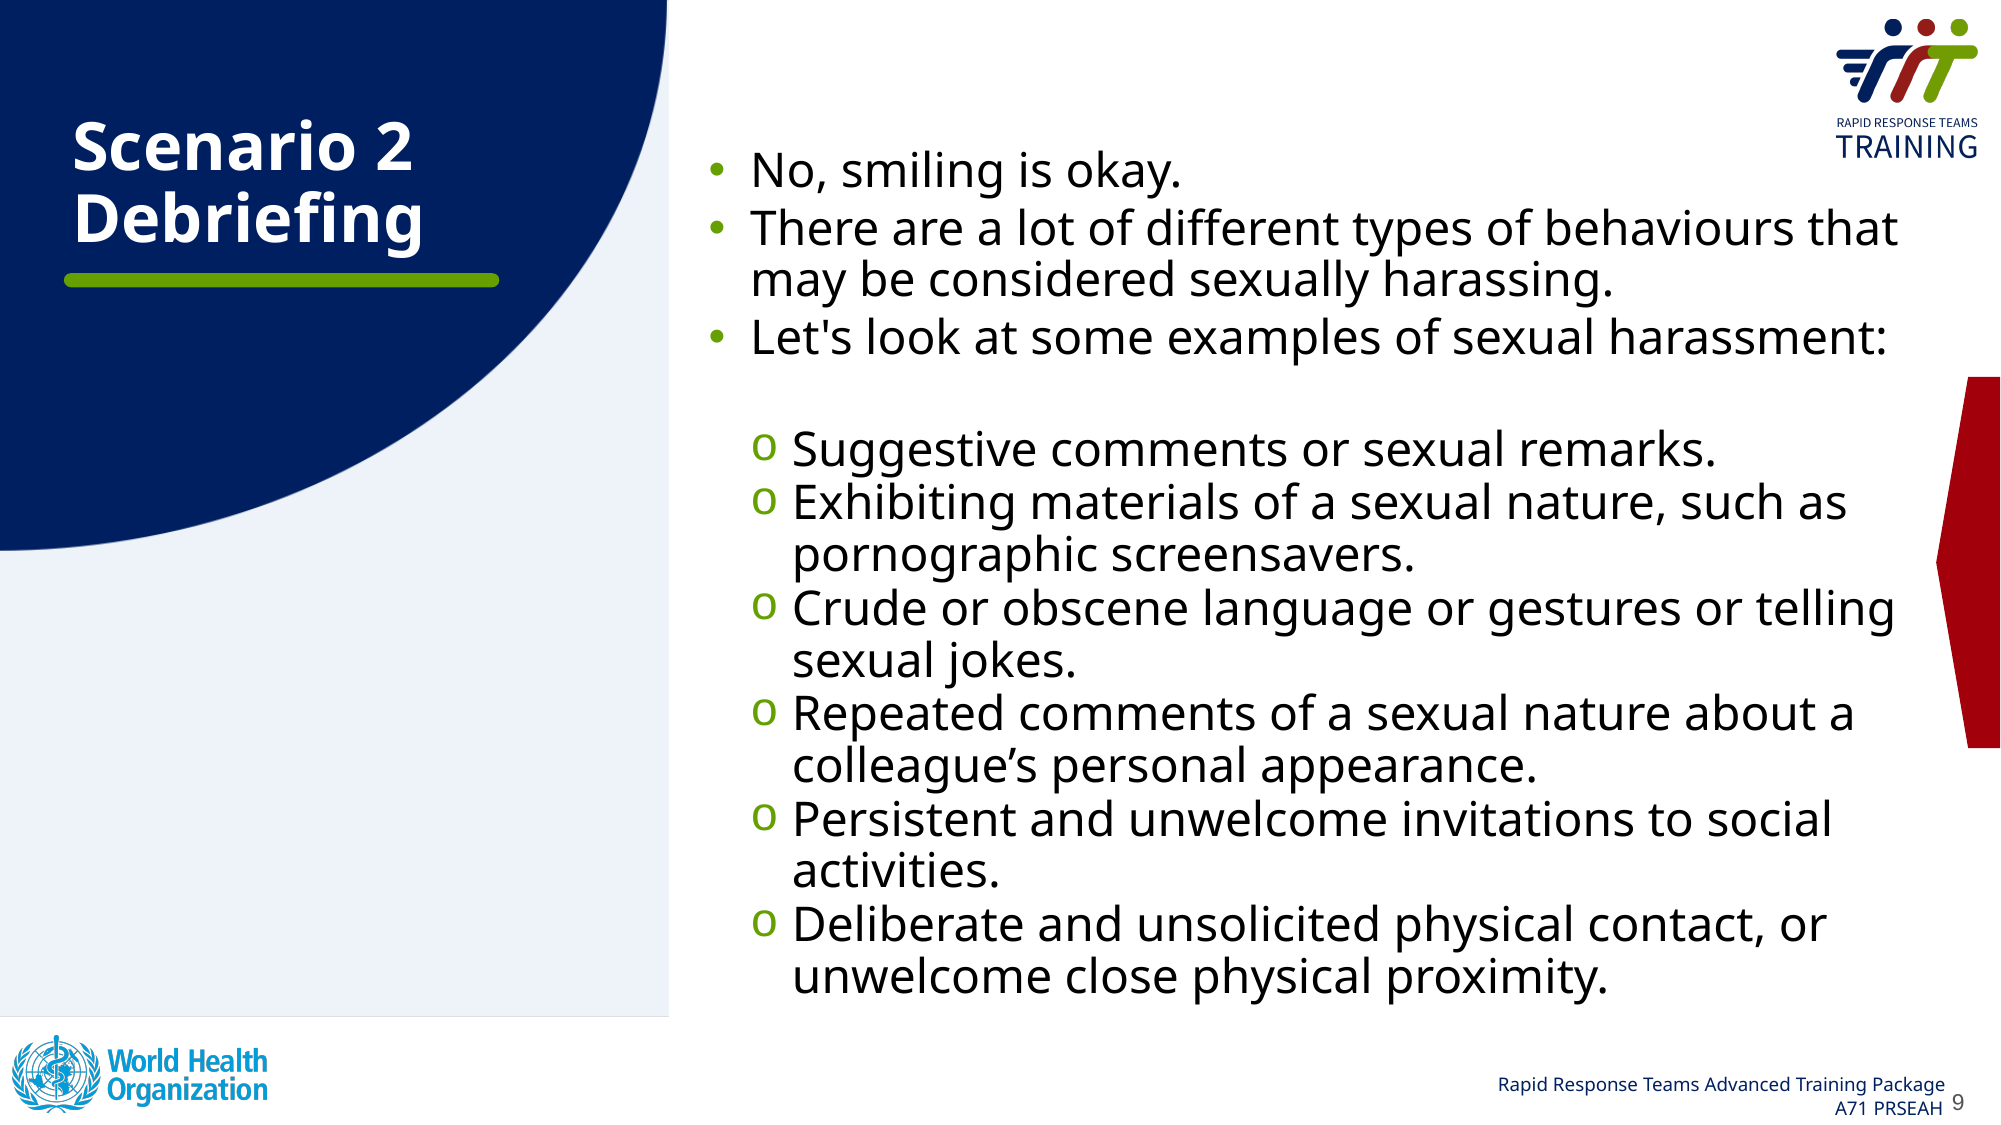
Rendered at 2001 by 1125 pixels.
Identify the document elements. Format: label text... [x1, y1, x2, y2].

picture [12, 1035, 267, 1113]
text_box [63, 273, 500, 288]
text_box Scenario 2 Debriefing [64, 25, 601, 343]
picture [58, 1050, 64, 1058]
list No, smiling is okay. There are a lot of different types of behaviours that may be considered sexually harassing. Let's look at some examples of sexual harassment: Suggestive comments or sexual remarks. Exhibiting materials of a sexual nature, such as pornographic screensavers. Crude or obscene language or gestures or telling sexual jokes. Repeated comments of a sexual nature about a colleague’s personal appearance. Persistent and unwelcome invitations to social activities. Deliberate and unsolicited physical contact, or unwelcome close physical proximity. [700, 137, 1937, 1049]
picture [1835, 19, 1978, 167]
picture [0, 0, 669, 1018]
picture [12, 1083, 48, 1113]
